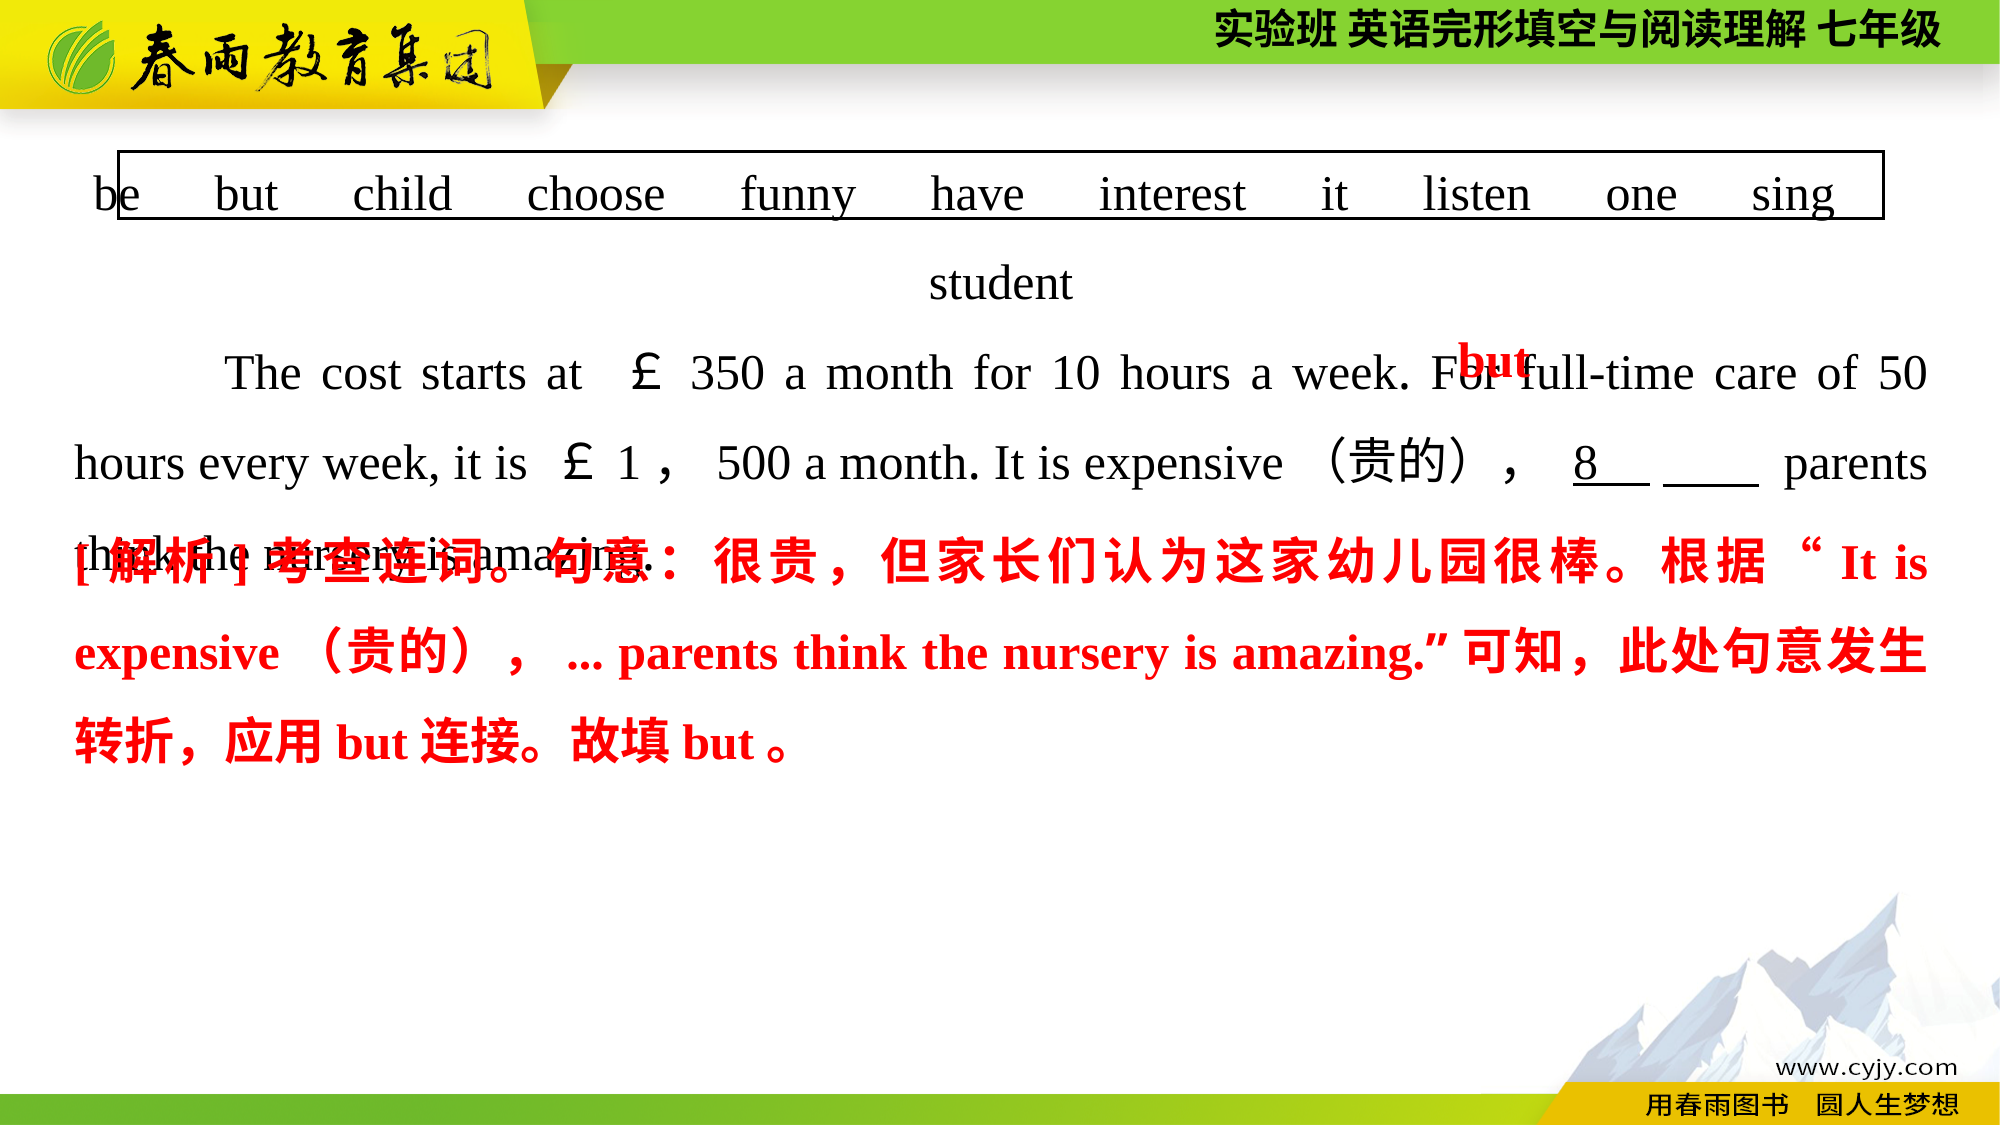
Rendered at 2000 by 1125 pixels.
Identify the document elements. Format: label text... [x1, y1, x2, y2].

text_box [解析]考查连词。句意：很贵，但家长们认为这家幼儿园很棒。根据“It is expensive（贵的），... parents think the nursery is amazing.”可知，此处句意发生转折，应用but连接。故填but。 [59, 491, 1944, 777]
text_box but [1443, 319, 1546, 395]
list be but child choose funny have interest it listen one sing student The cost starts at ￡350 a month for 10 hours a week. For full-time care of 50 hours every week, it is ￡1，500 a month. It is expensive（贵的）， 8 parents think the nursery is amazing. [59, 122, 1944, 491]
picture [0, 0, 2000, 1125]
text_box [118, 151, 1884, 219]
